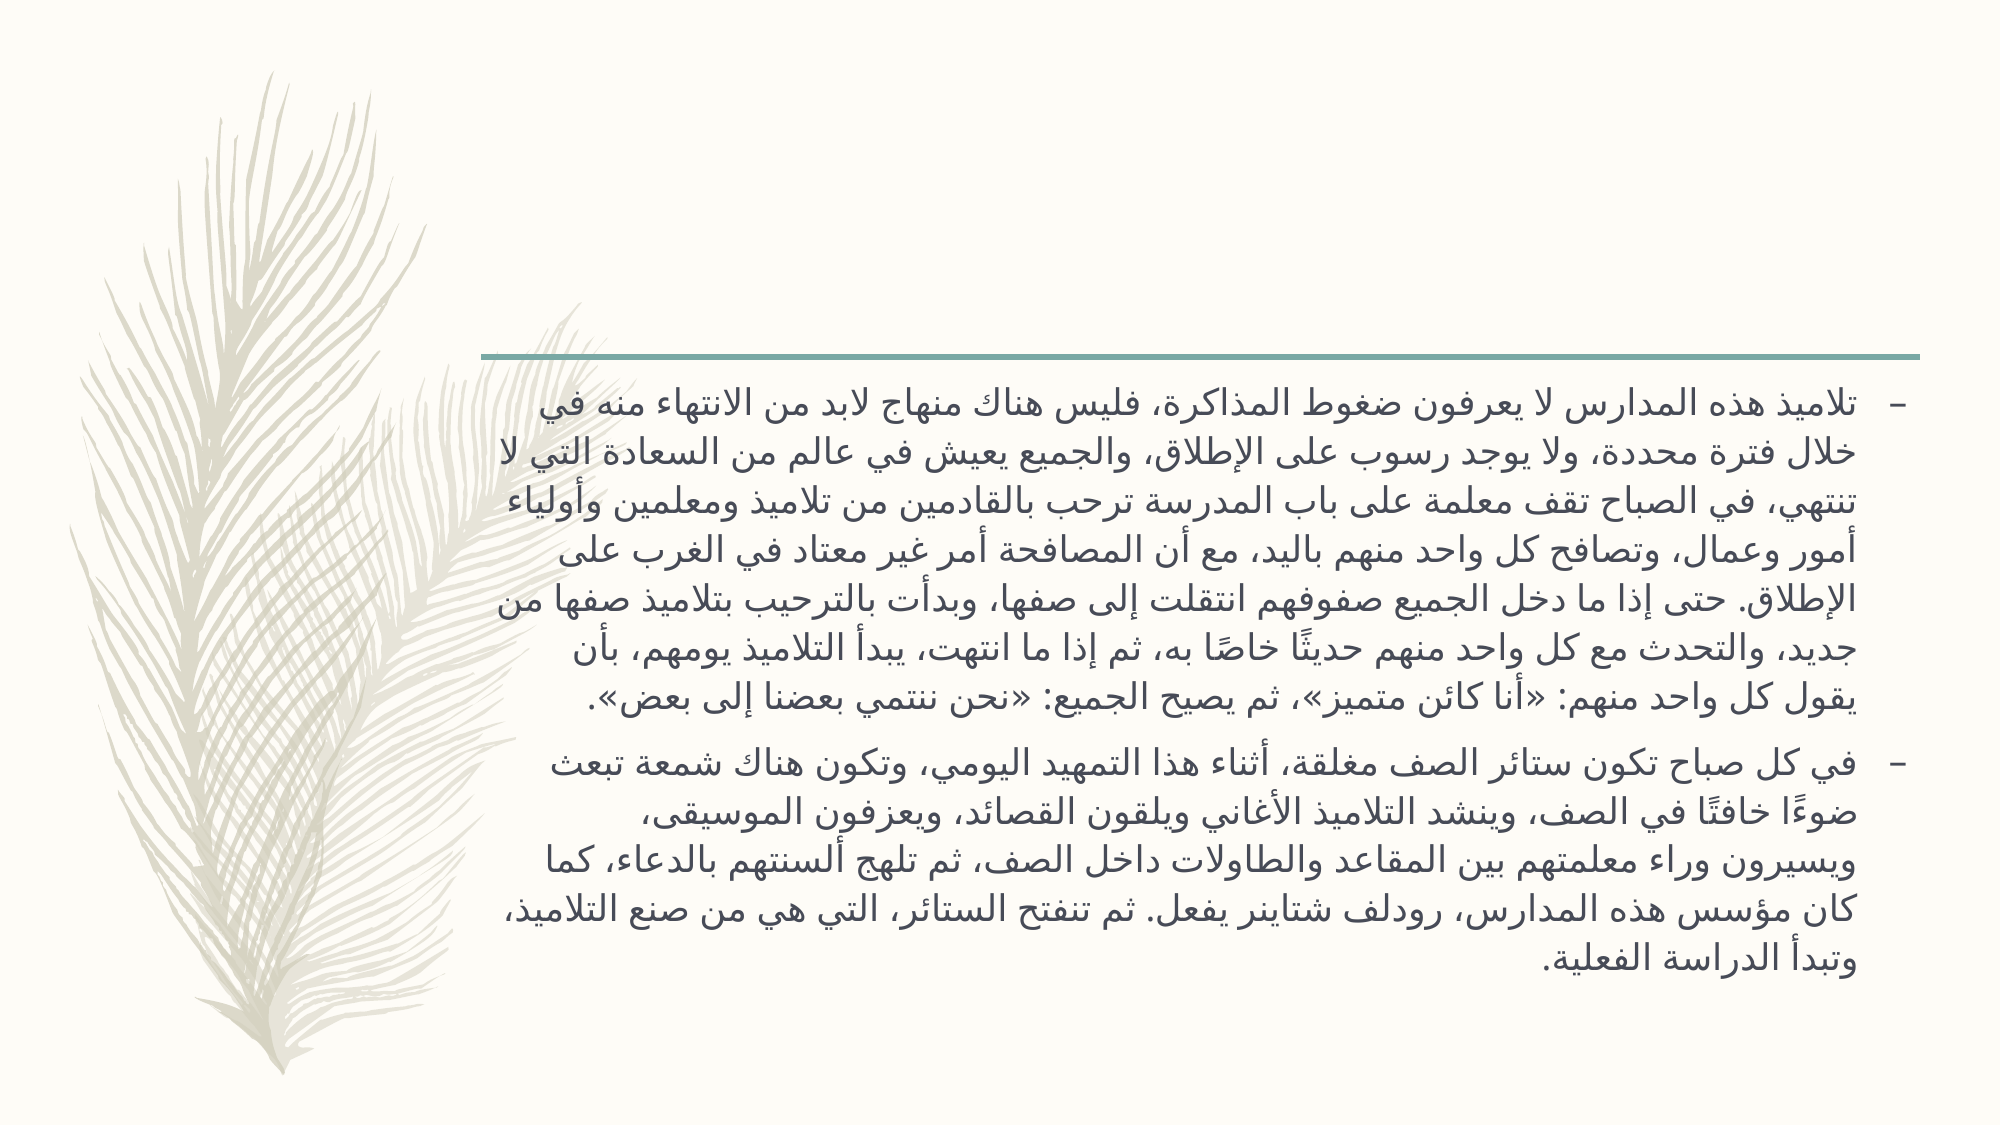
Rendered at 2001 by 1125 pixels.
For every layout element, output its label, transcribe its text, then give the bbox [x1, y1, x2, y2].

list تلاميذ هذه المدارس لا يعرفون ضغوط المذاكرة، فليس هناك منهاج لابد من الانتهاء منه في خلال فترة محددة، ولا يوجد رسوب على الإطلاق، والجميع يعيش في عالم من السعادة التي لا تنتهي، في الصباح تقف معلمة على باب المدرسة ترحب بالقادمين من تلاميذ ومعلمين وأولياء أمور وعمال، وتصافح كل واحد منهم باليد، مع أن المصافحة أمر غير معتاد في الغرب على الإطلاق. حتى إذا ما دخل الجميع صفوفهم انتقلت إلى صفها، وبدأت بالترحيب بتلاميذ صفها من جديد، والتحدث مع كل واحد منهم حديثًا خاصًا به، ثم إذا ما انتهت، يبدأ التلاميذ يومهم، بأن يقول كل واحد منهم: «أنا كائن متميز»، ثم يصيح الجميع: «نحن ننتمي بعضنا إلى بعض». في كل صباح تكون ستائر الصف مغلقة، أثناء هذا التمهيد اليومي، وتكون هناك شمعة تبعث ضوءًا خافتًا في الصف، وينشد التلاميذ الأغاني ويلقون القصائد، ويعزفون الموسيقى، ويسيرون وراء معلمتهم بين المقاعد والطاولات داخل الصف، ثم تلهج ألسنتهم بالدعاء، كما كان مؤسس هذه المدارس، رودلف شتاينر يفعل. ثم تنفتح الستائر، التي هي من صنع التلاميذ، وتبدأ الدراسة الفعلية. [481, 366, 1920, 999]
